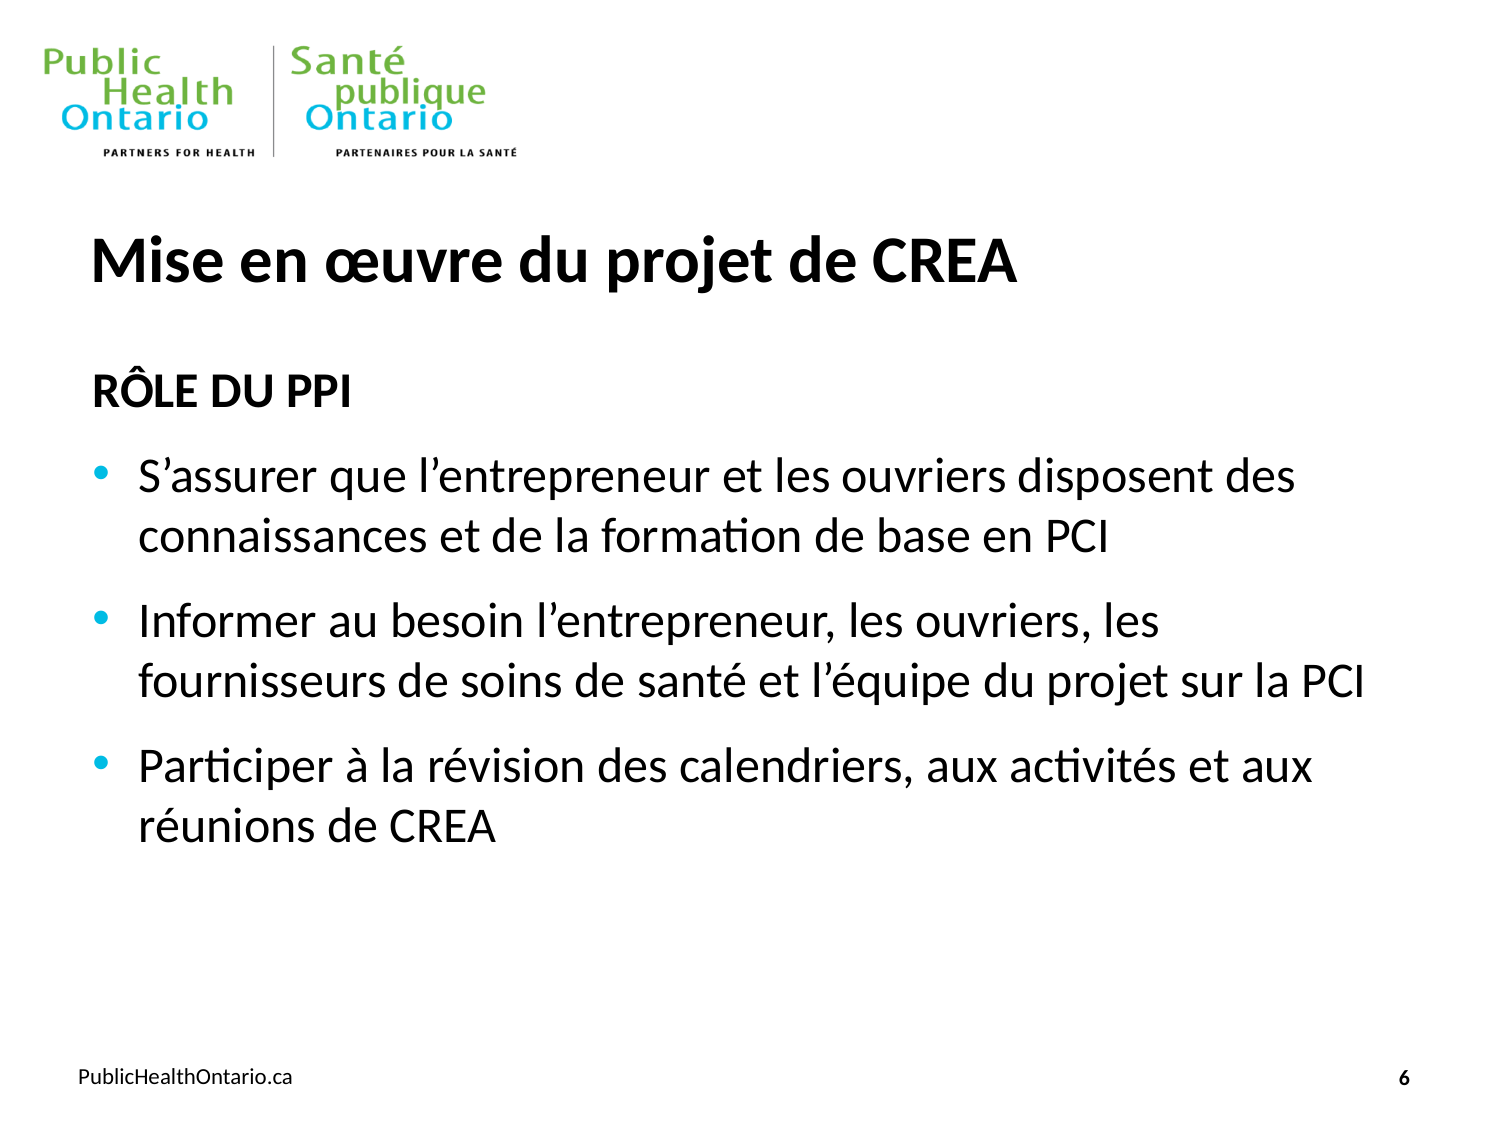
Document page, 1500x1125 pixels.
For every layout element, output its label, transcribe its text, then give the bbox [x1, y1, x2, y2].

list RÔLE DU PPI S’assurer que l’entrepreneur et les ouvriers disposent des connaissances et de la formation de base en PCI Informer au besoin l’entrepreneur, les ouvriers, les fournisseurs de soins de santé et l’équipe du projet sur la PCI Participer à la révision des calendriers, aux activités et aux réunions de CREA [77, 350, 1428, 1025]
title Mise en œuvre du projet de CREA [75, 187, 1425, 325]
slide_number 6 [1287, 1057, 1425, 1096]
picture [37, 37, 525, 165]
